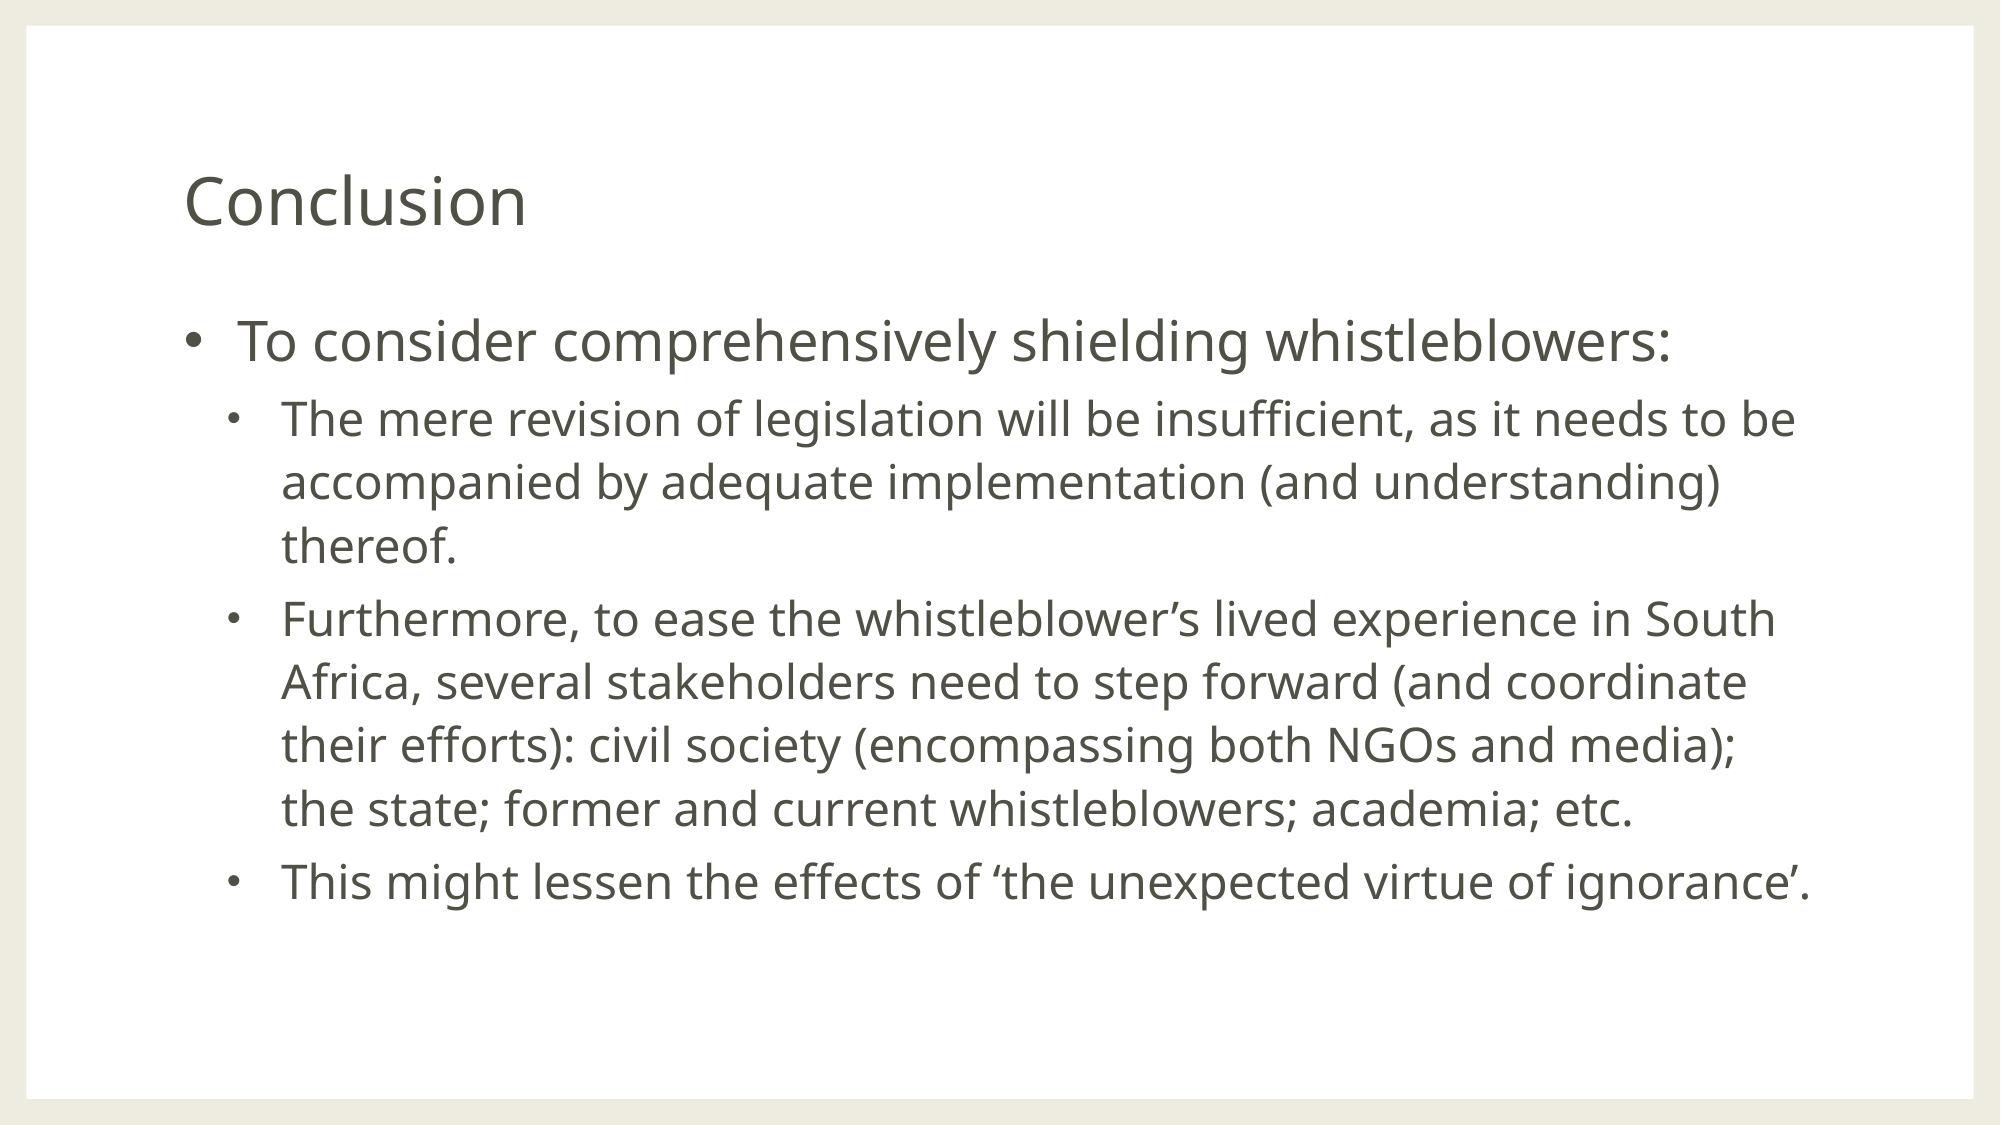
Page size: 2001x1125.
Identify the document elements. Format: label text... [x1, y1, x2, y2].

list To consider comprehensively shielding whistleblowers: The mere revision of legislation will be insufficient, as it needs to be accompanied by adequate implementation (and understanding) thereof. Furthermore, to ease the whistleblower’s lived experience in South Africa, several stakeholders need to step forward (and coordinate their efforts): civil society (encompassing both NGOs and media); the state; former and current whistleblowers; academia; etc. This might lessen the effects of ‘the unexpected virtue of ignorance’. [168, 291, 1832, 943]
title Conclusion [168, 118, 1832, 246]
